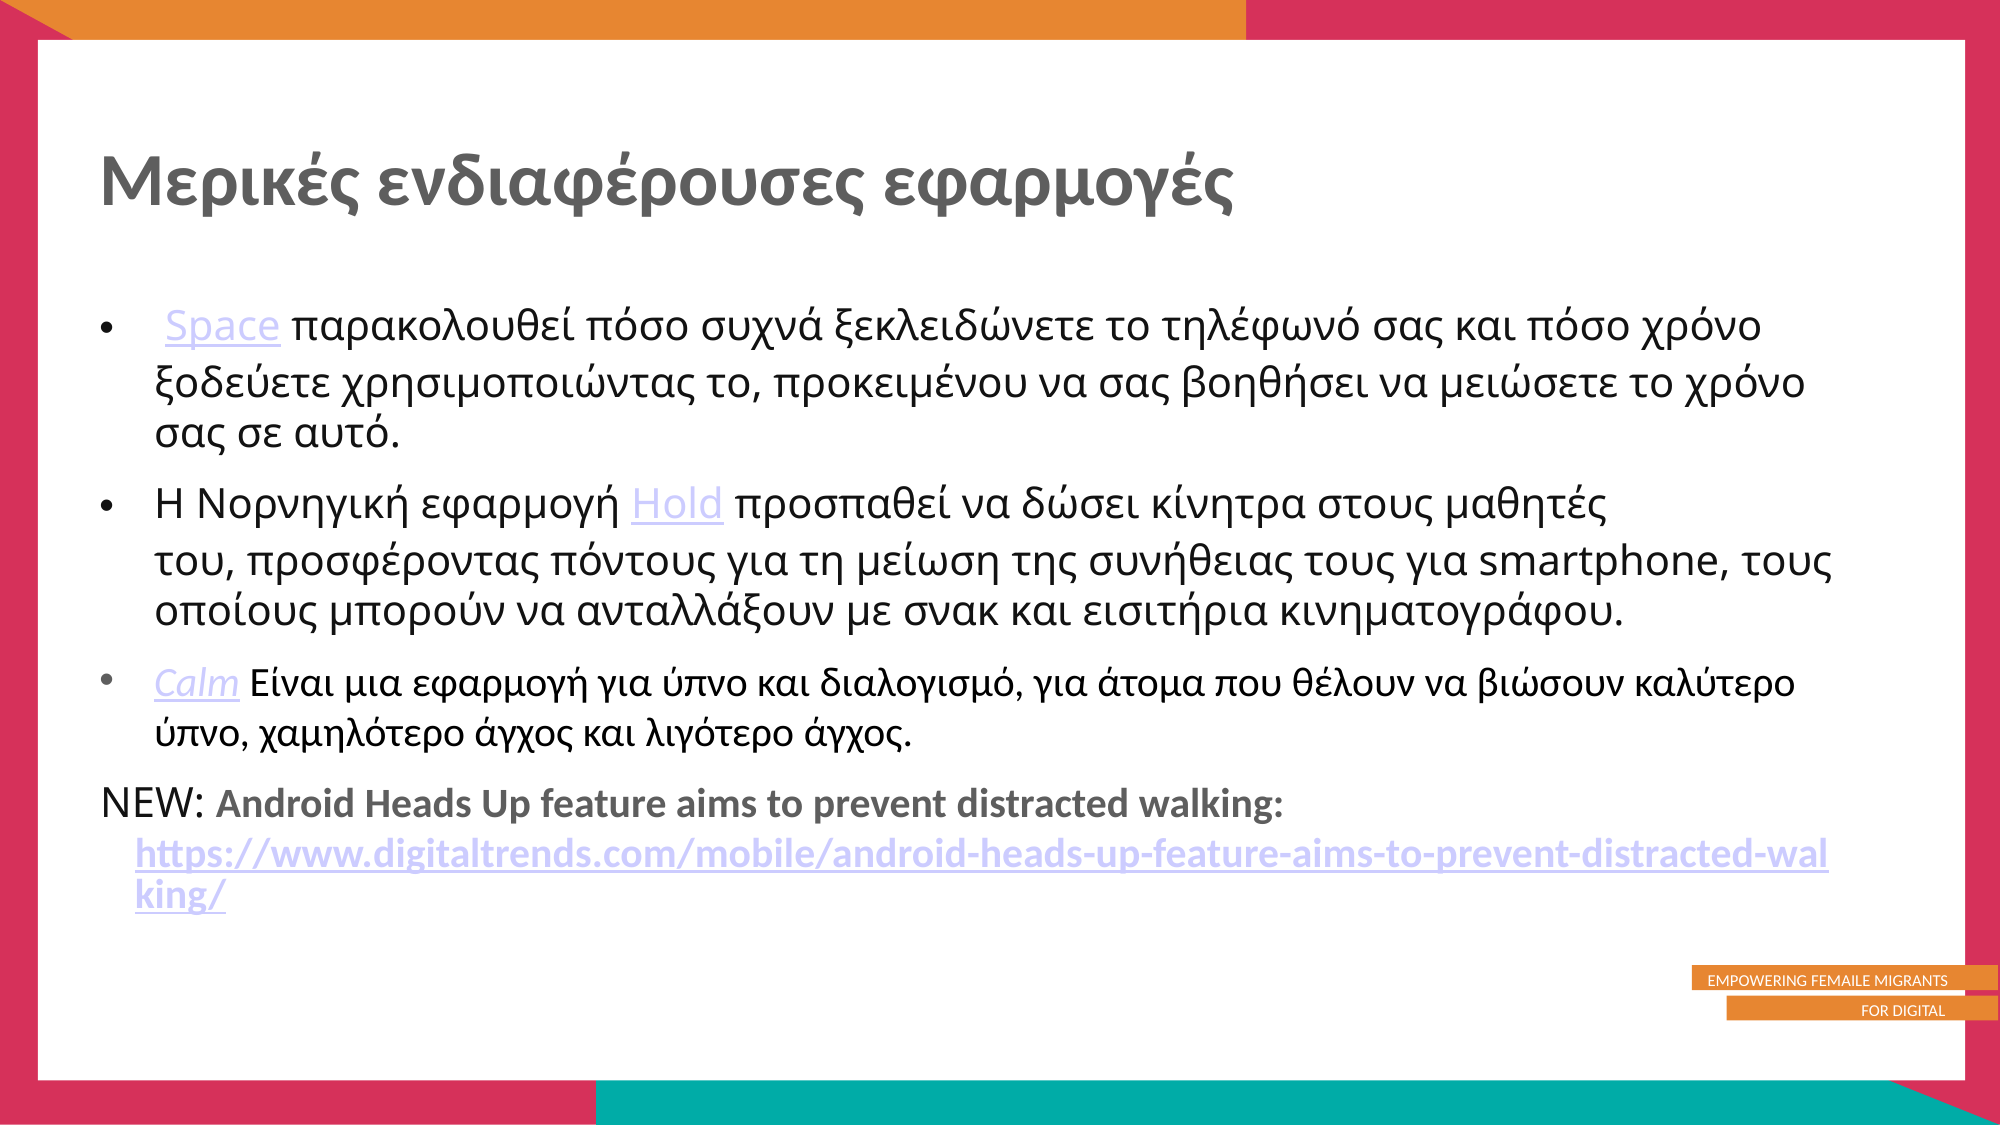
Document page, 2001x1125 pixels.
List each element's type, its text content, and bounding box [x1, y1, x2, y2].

text_box [975, 537, 1025, 588]
text_box Space παρακολουθεί πόσο συχνά ξεκλειδώνετε το τηλέφωνό σας και πόσο χρόνο ξοδεύετε χρησιμοποιώντας το, προκειμένου να σας βοηθήσει να μειώσετε το χρόνο σας σε αυτό. Η Νορνηγική εφαρμογή Hold προσπαθεί να δώσει κίνητρα στους μαθητές του, προσφέροντας πόντους για τη μείωση της συνήθειας τους για smartphone, τους οποίους μπορούν να ανταλλάξουν με σνακ και εισιτήρια κινηματογράφου. Calm Είναι μια εφαρμογή για ύπνο και διαλογισμό, για άτομα που θέλουν να βιώσουν καλύτερο ύπνο, χαμηλότερο άγχος και λιγότερο άγχος. NEW: Android Heads Up feature aims to prevent distracted walking: https://www.digitaltrends.com/mobile/android-heads-up-feature-aims-to-prevent-distracted-walking/ [84, 291, 1852, 872]
text_box Μερικές ενδιαφέρουσες εφαρμογές [84, 123, 1918, 262]
